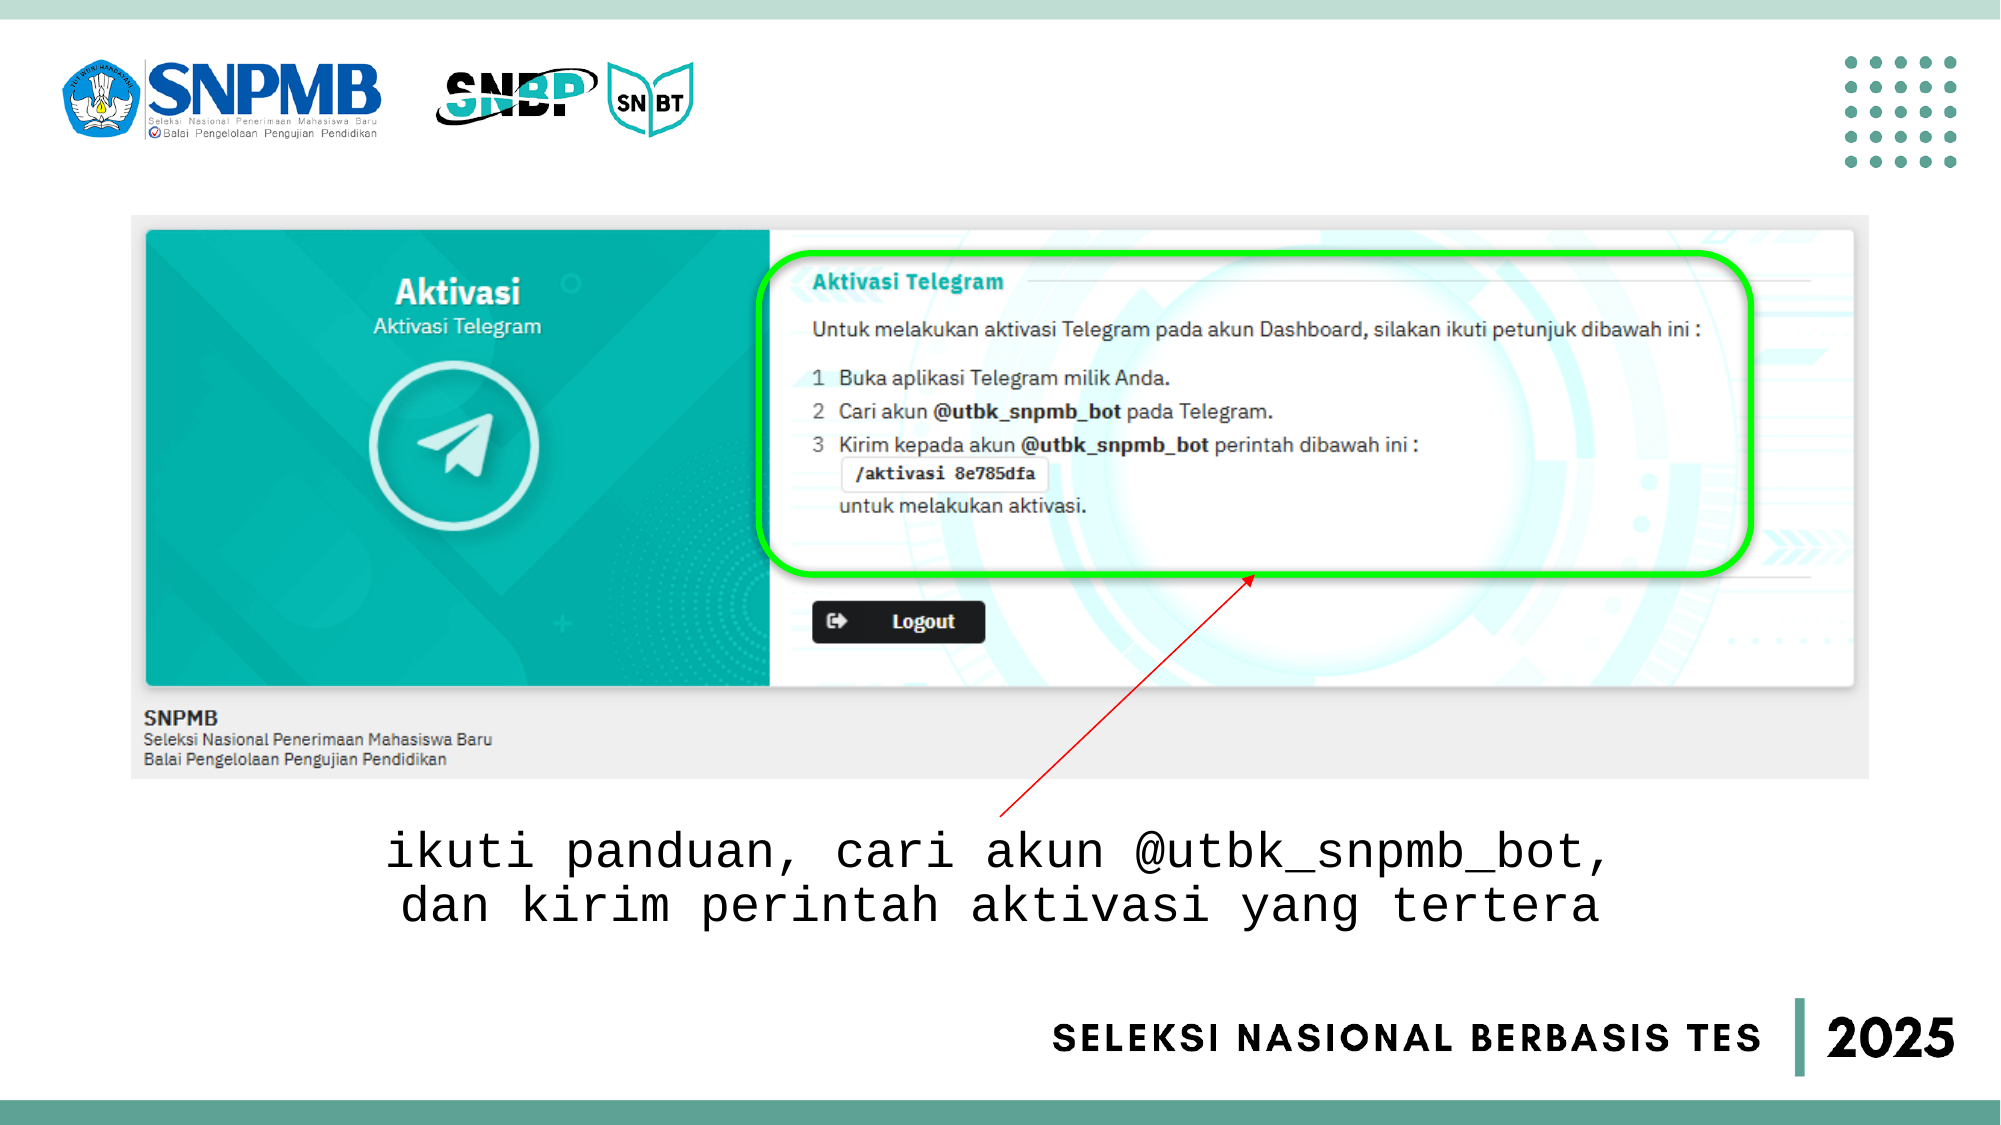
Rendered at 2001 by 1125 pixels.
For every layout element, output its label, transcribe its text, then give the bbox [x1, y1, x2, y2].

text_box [999, 574, 1256, 818]
picture [0, 0, 2001, 1125]
text_box ikuti panduan, cari akun @utbk_snpmb_bot, dan kirim perintah aktivasi yang tertera [330, 816, 1670, 969]
